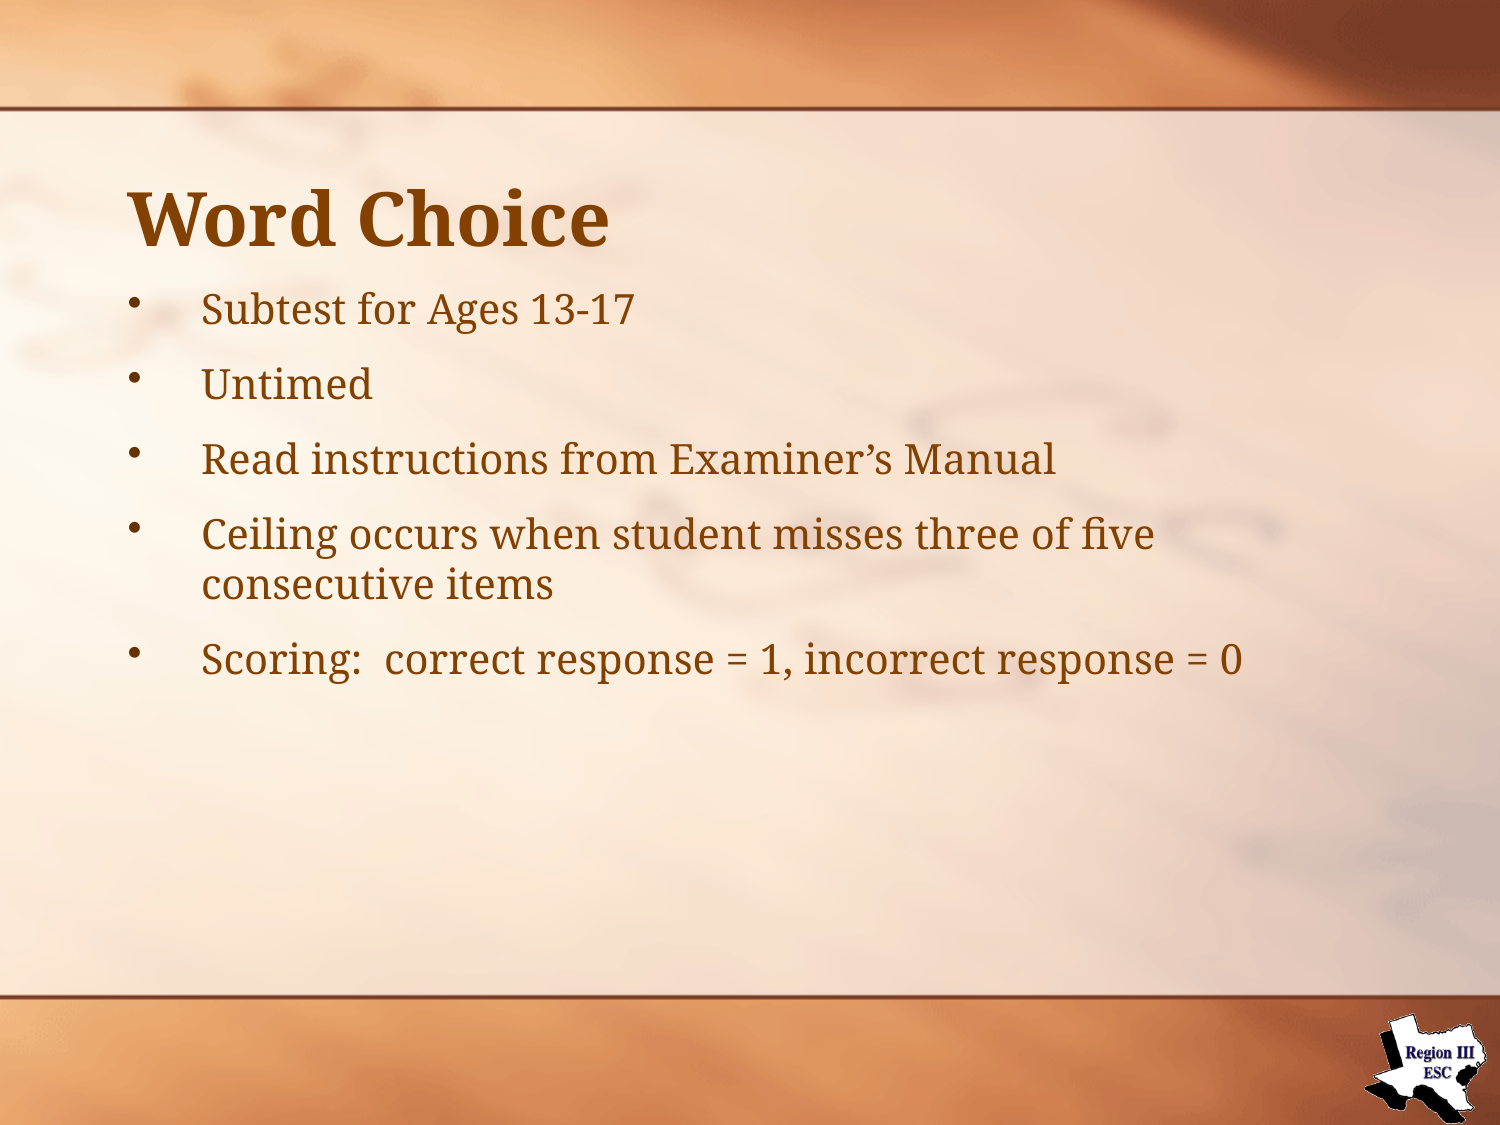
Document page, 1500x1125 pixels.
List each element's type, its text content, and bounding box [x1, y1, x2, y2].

picture [0, 0, 1500, 1125]
title Word Choice [112, 125, 1413, 270]
list Subtest for Ages 13-17 Untimed Read instructions from Examiner’s Manual Ceiling occurs when student misses three of five consecutive items Scoring: correct response = 1, incorrect response = 0 [112, 275, 1413, 950]
